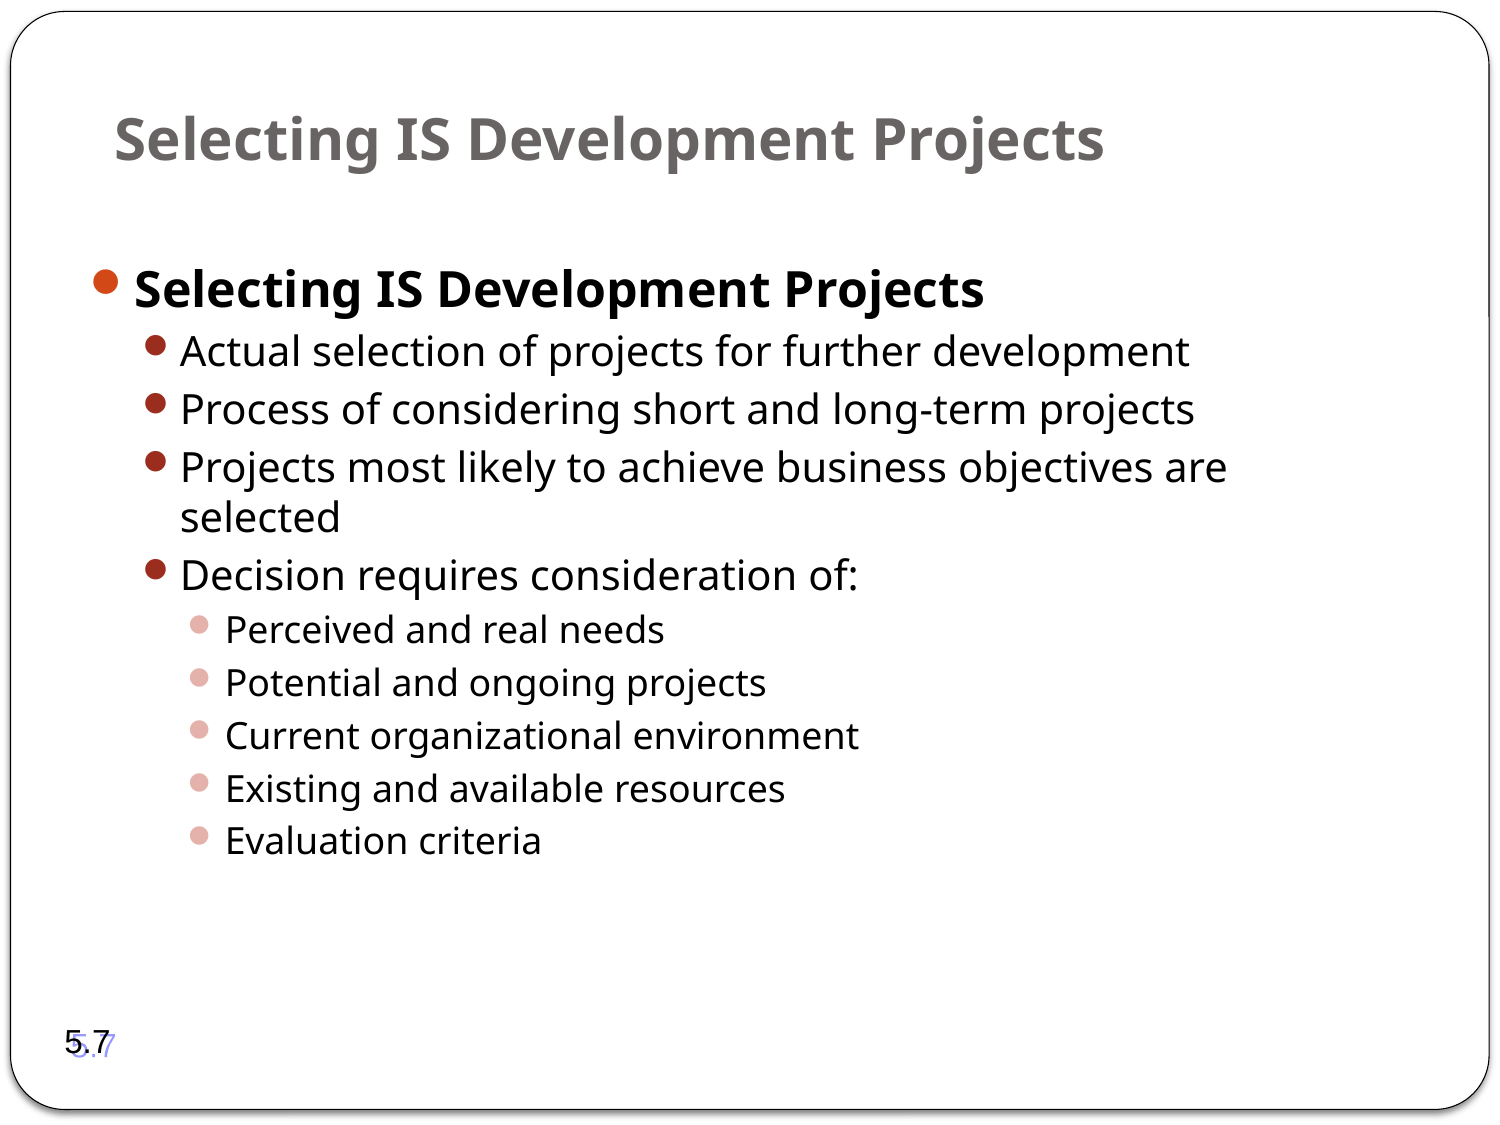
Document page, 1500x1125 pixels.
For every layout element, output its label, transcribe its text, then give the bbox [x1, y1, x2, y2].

list Selecting IS Development Projects Actual selection of projects for further development Process of considering short and long-term projects Projects most likely to achieve business objectives are selected Decision requires consideration of: Perceived and real needs Potential and ongoing projects Current organizational environment Existing and available resources Evaluation criteria [75, 249, 1413, 1025]
title Selecting IS Development Projects [99, 62, 1375, 188]
text_box 5.7 [37, 1012, 138, 1107]
